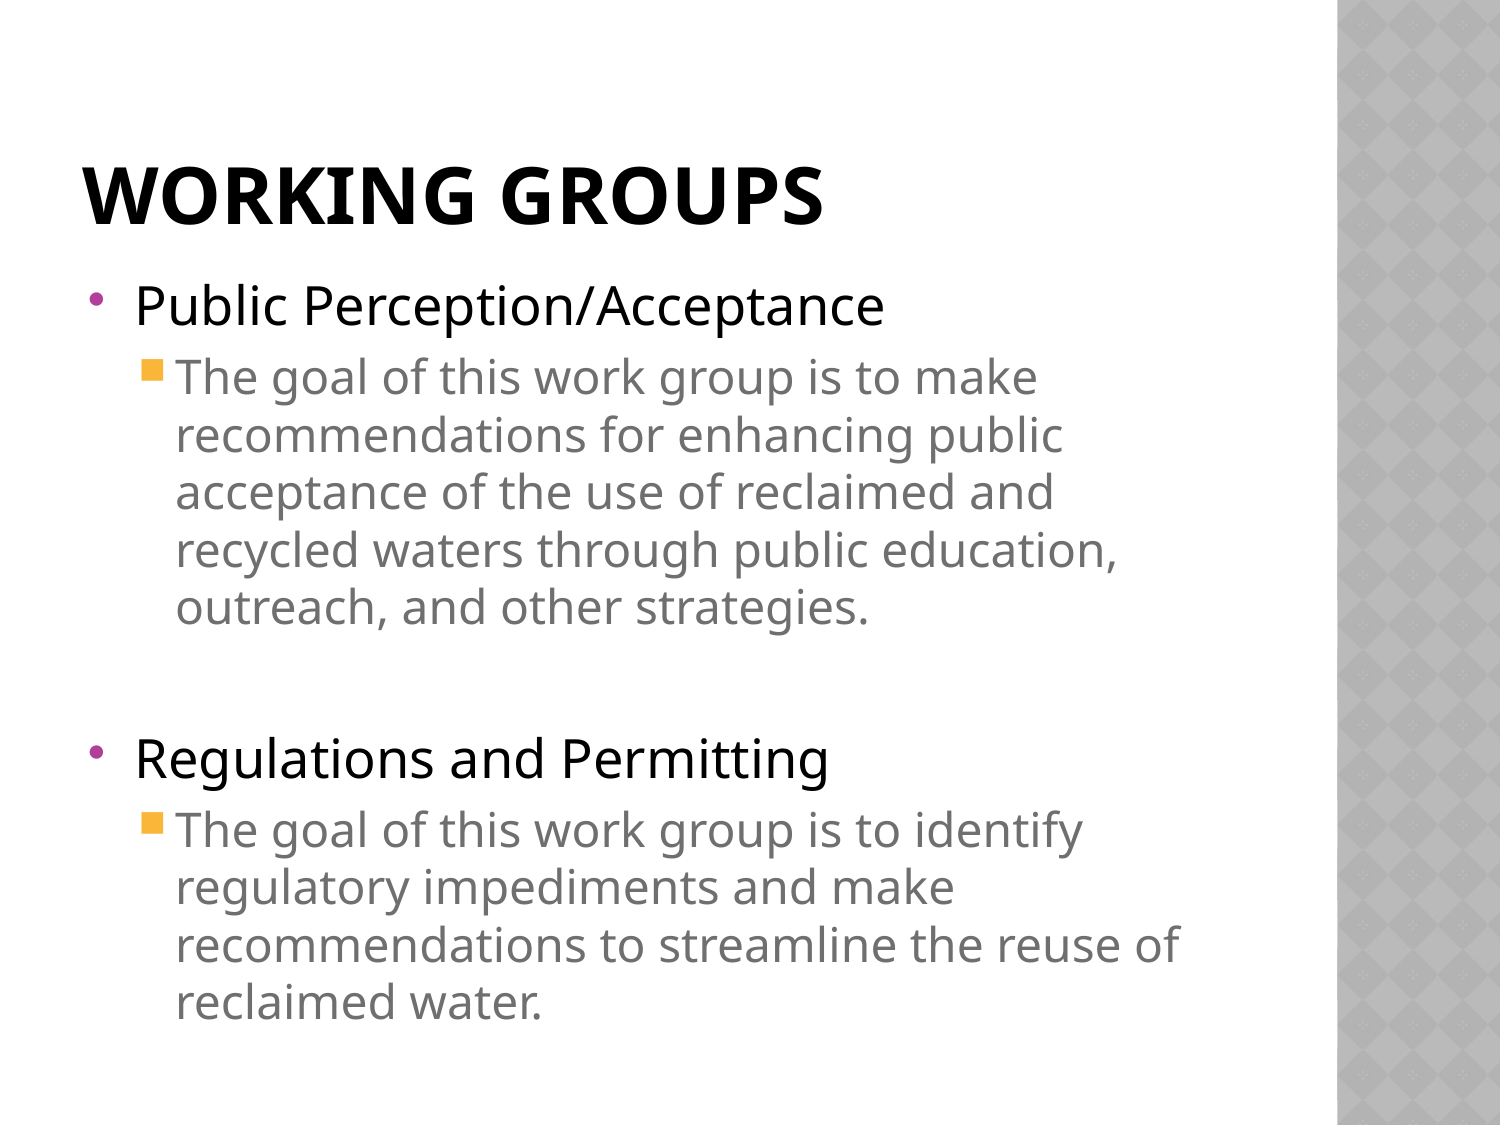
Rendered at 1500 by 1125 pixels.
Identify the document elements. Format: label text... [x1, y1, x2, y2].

title Working Groups [75, 52, 1263, 240]
list Public Perception/Acceptance The goal of this work group is to make recommendations for enhancing public acceptance of the use of reclaimed and recycled waters through public education, outreach, and other strategies. Regulations and Permitting The goal of this work group is to identify regulatory impediments and make recommendations to streamline the reuse of reclaimed water. [75, 264, 1263, 1059]
